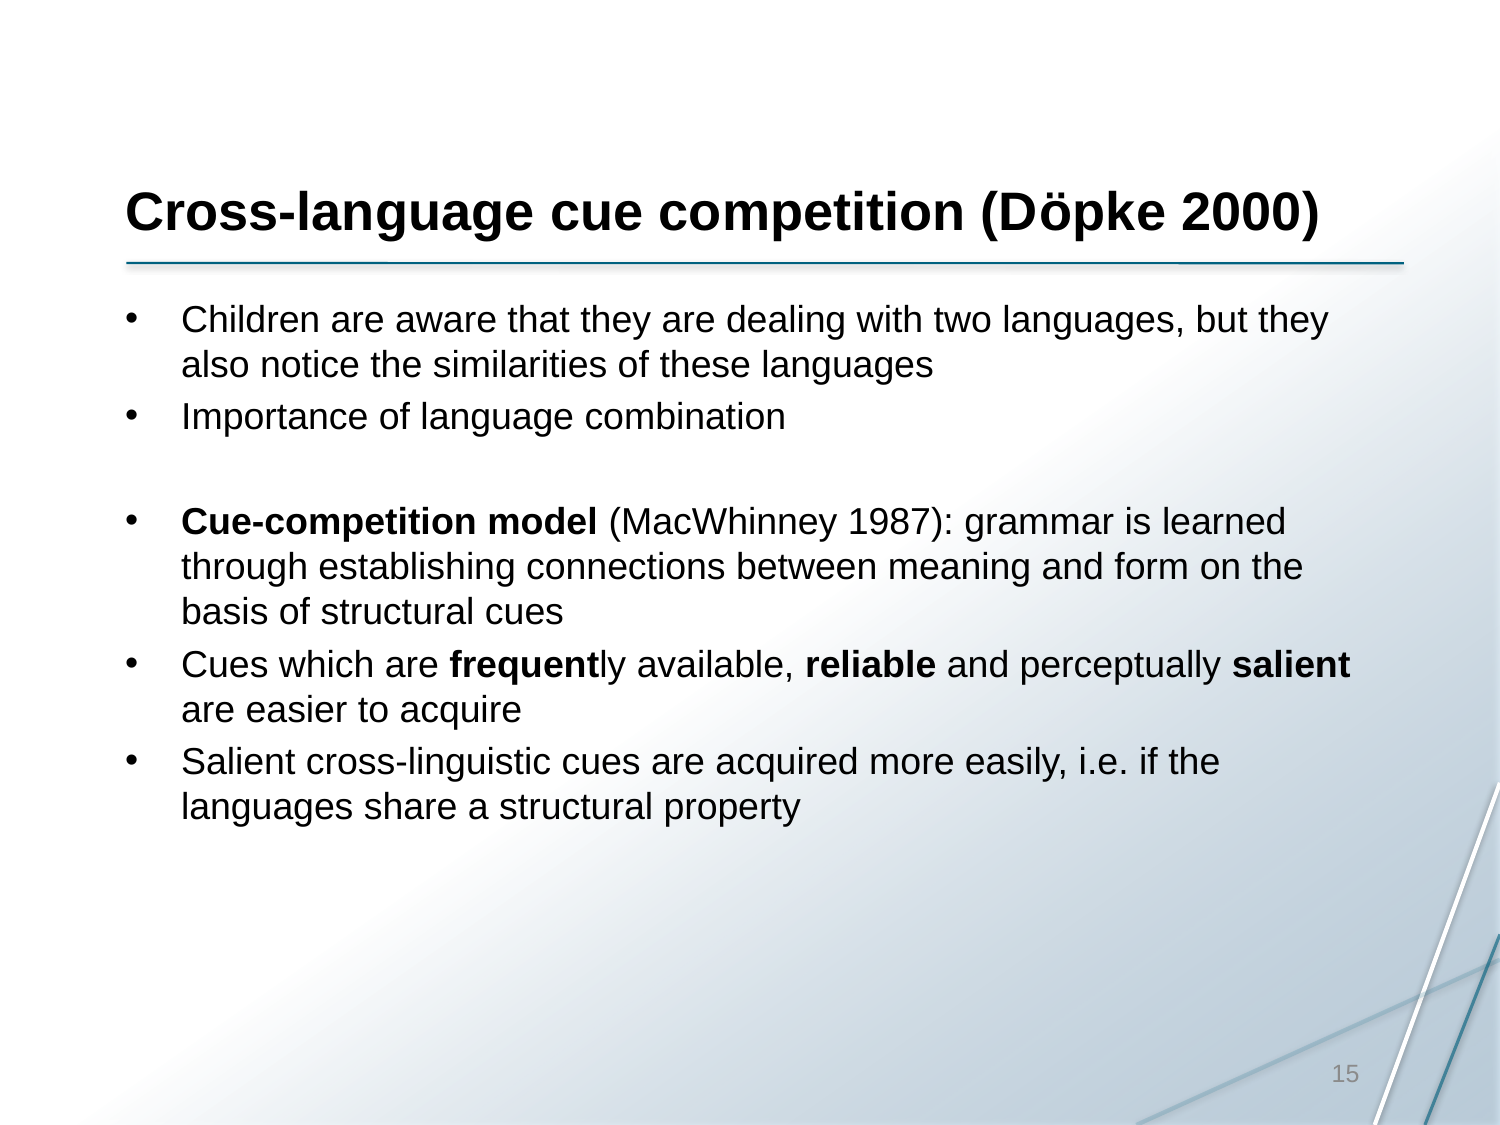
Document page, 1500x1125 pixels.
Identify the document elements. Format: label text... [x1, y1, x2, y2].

slide_number 15 [1074, 1042, 1375, 1103]
title Cross-language cue competition (Döpke 2000) [109, 49, 1403, 249]
list Children are aware that they are dealing with two languages, but they also notice the similarities of these languages Importance of language combination Cue-competition model (MacWhinney 1987): grammar is learned through establishing connections between meaning and form on the basis of structural cues Cues which are frequently available, reliable and perceptually salient are easier to acquire Salient cross-linguistic cues are acquired more easily, i.e. if the languages share a structural property [109, 287, 1404, 1005]
